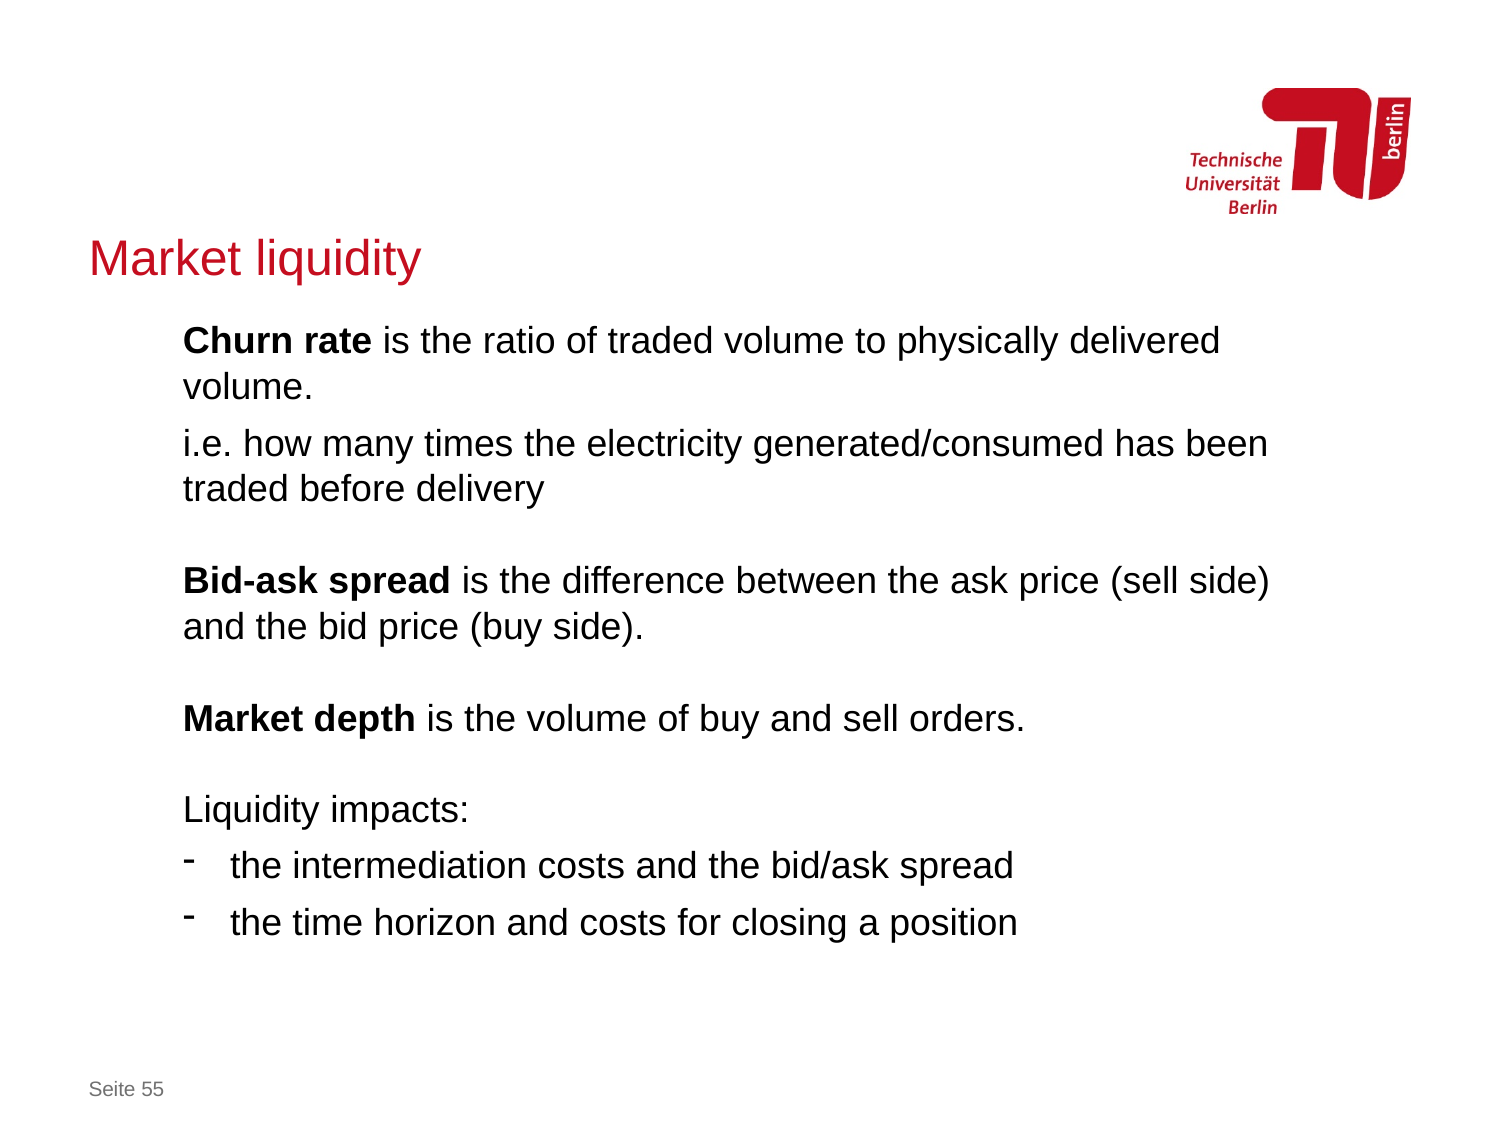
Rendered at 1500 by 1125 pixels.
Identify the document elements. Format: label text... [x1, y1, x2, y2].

title Market liquidity [88, 226, 1411, 286]
list Churn rate is the ratio of traded volume to physically delivered volume. i.e. how many times the electricity generated/consumed has been traded before delivery Bid-ask spread is the difference between the ask price (sell side) and the bid price (buy side). Market depth is the volume of buy and sell orders. Liquidity impacts: the intermediation costs and the bid/ask spread the time horizon and costs for closing a position [183, 315, 1294, 983]
slide_number Seite 55 [88, 1075, 1176, 1101]
picture [1186, 88, 1411, 214]
